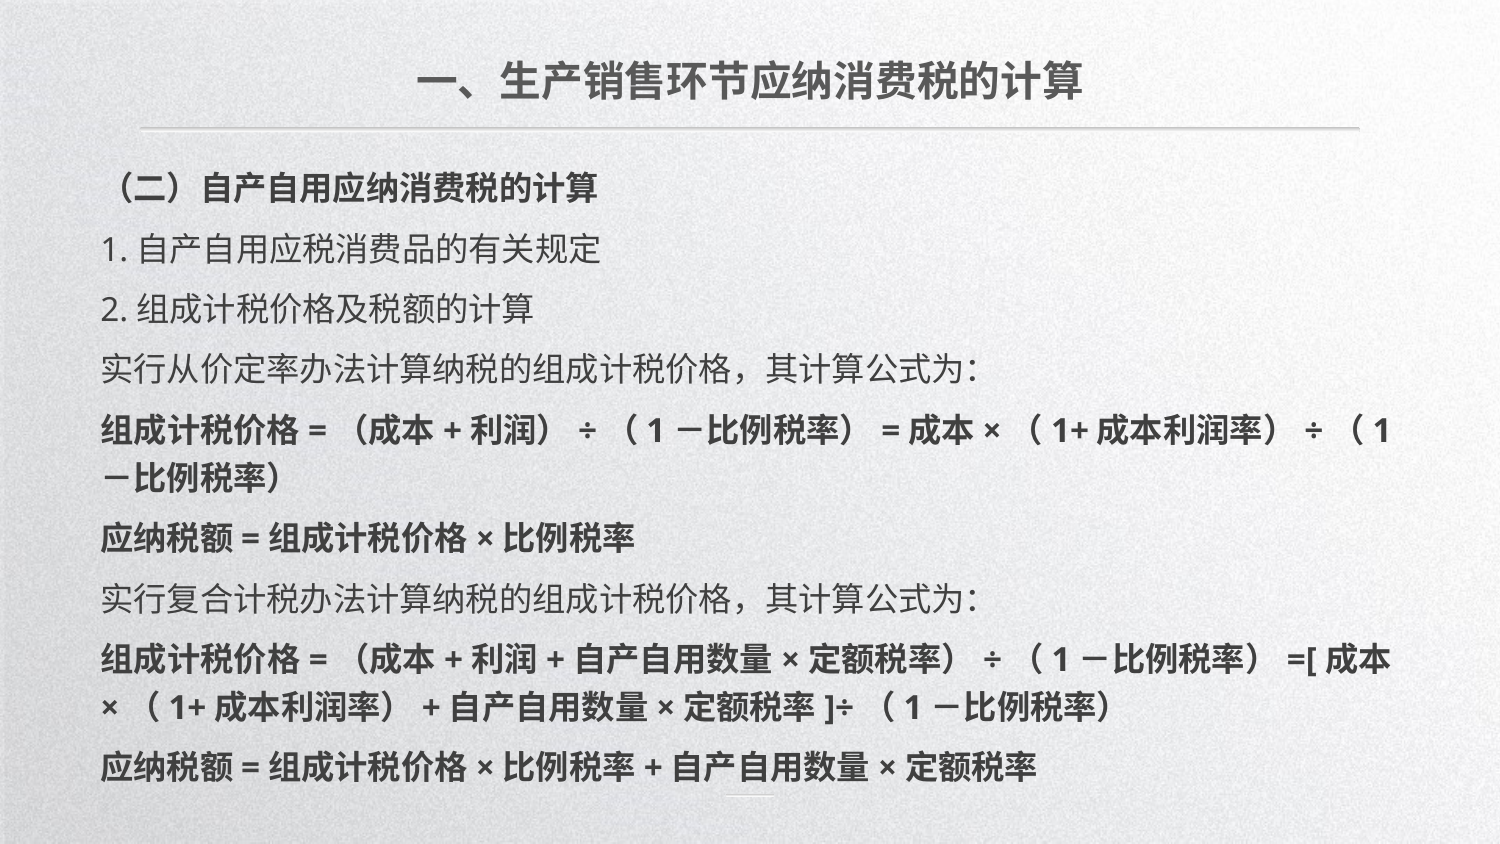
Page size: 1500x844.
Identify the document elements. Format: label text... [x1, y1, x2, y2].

text_box 一、生产销售环节应纳消费税的计算 [394, 49, 1106, 111]
text_box （二）自产自用应纳消费税的计算 1.自产自用应税消费品的有关规定 2.组成计税价格及税额的计算 实行从价定率办法计算纳税的组成计税价格，其计算公式为： 组成计税价格=（成本+利润）÷（1－比例税率）=成本×（1+成本利润率）÷（1－比例税率） 应纳税额=组成计税价格×比例税率 实行复合计税办法计算纳税的组成计税价格，其计算公式为： 组成计税价格=（成本+利润+自产自用数量×定额税率）÷（1－比例税率）=[成本×（1+成本利润率）+自产自用数量×定额税率]÷（1－比例税率） 应纳税额=组成计税价格×比例税率+自产自用数量×定额税率 [100, 159, 1400, 844]
picture [0, 0, 1500, 844]
